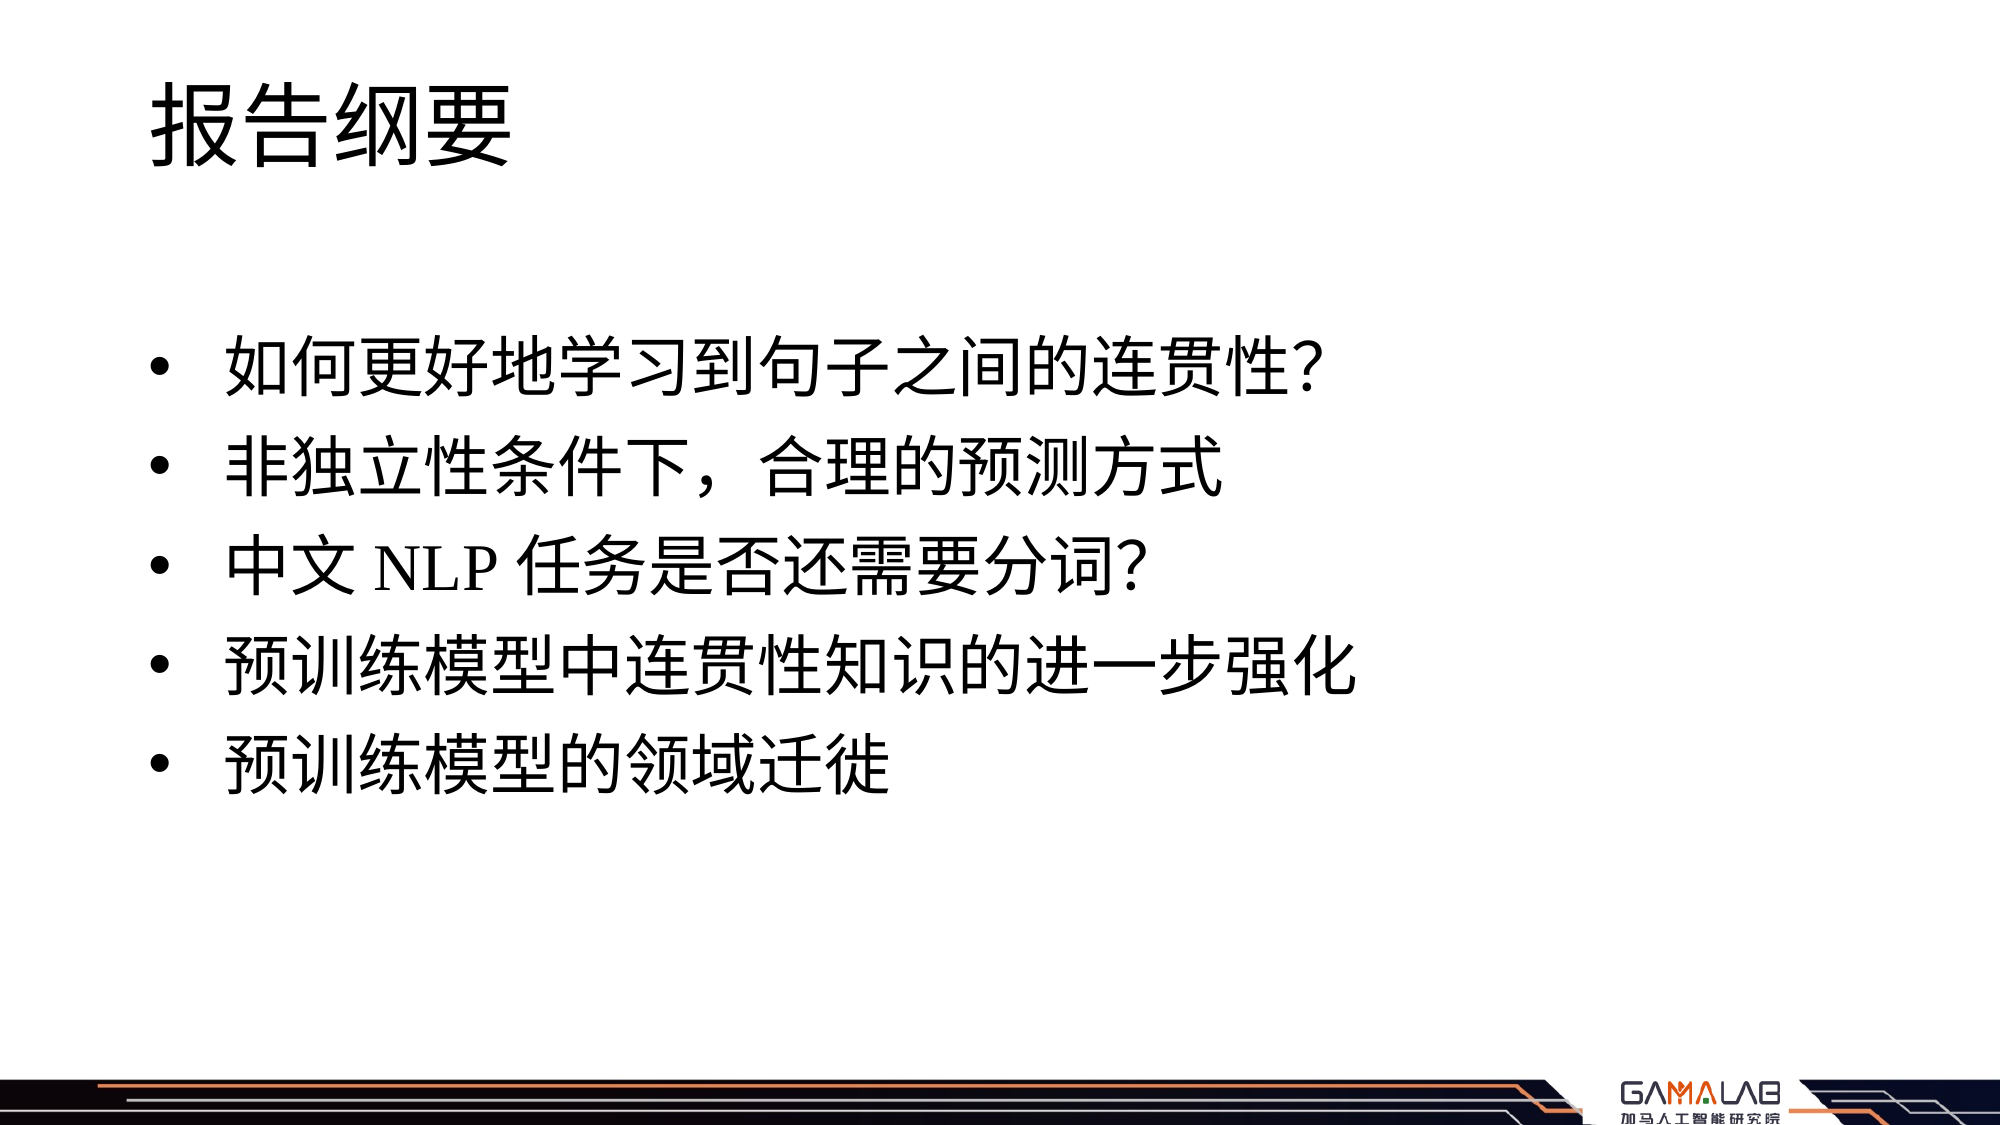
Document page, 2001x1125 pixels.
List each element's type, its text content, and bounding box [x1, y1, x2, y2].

picture [1621, 1081, 1780, 1124]
title 报告纲要 [137, 62, 1863, 220]
list 如何更好地学习到句子之间的连贯性？ 非独立性条件下，合理的预测方式 中文NLP任务是否还需要分词？ 预训练模型中连贯性知识的进一步强化 预训练模型的领域迁徙 [137, 220, 1863, 963]
picture [0, 0, 2000, 1125]
